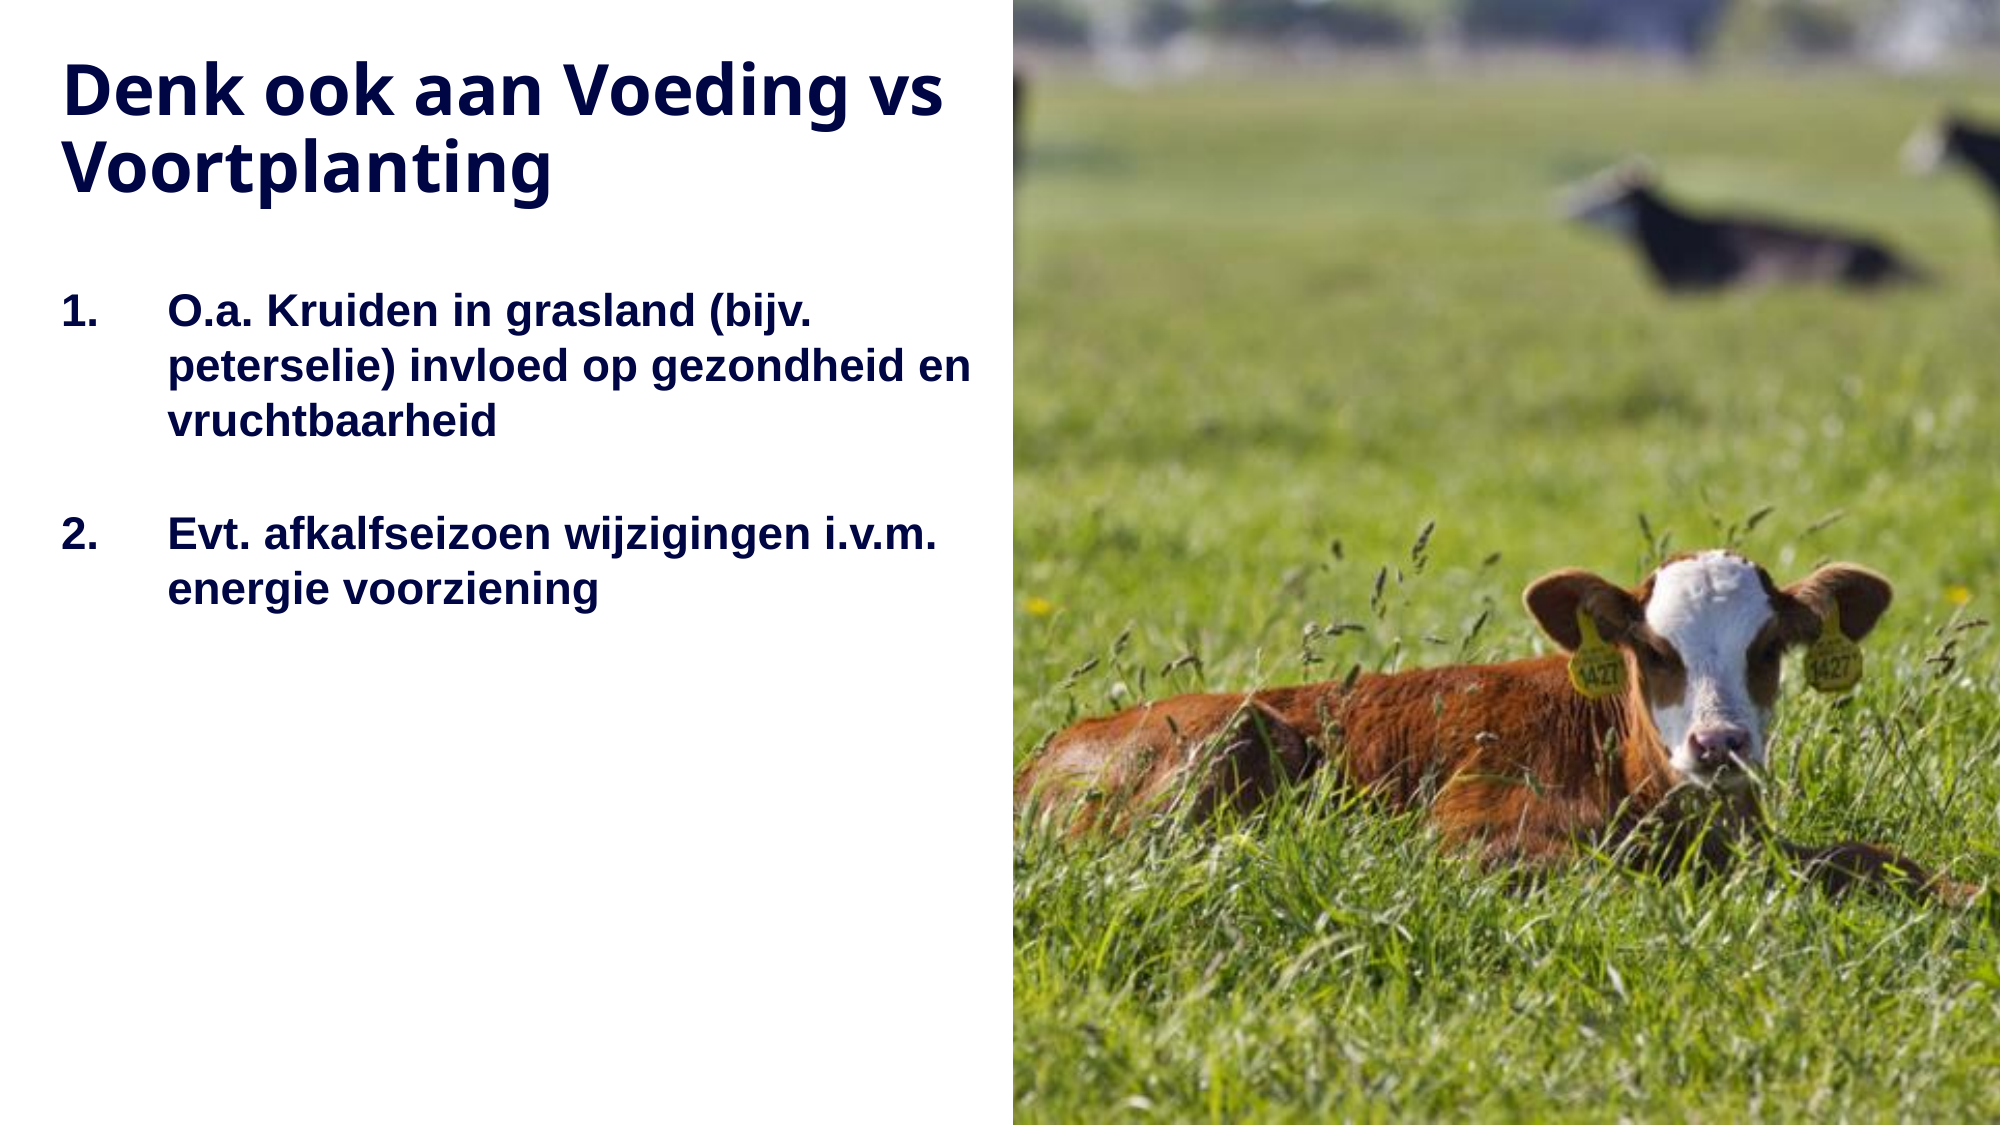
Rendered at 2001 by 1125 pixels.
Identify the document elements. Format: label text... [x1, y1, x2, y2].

title Denk ook aan Voeding vs Voortplanting [60, 48, 987, 239]
picture [1012, 0, 2000, 1125]
list O.a. Kruiden in grasland (bijv. peterselie) invloed op gezondheid en vruchtbaarheid Evt. afkalfseizoen wijzigingen i.v.m. energie voorziening [60, 280, 987, 1006]
